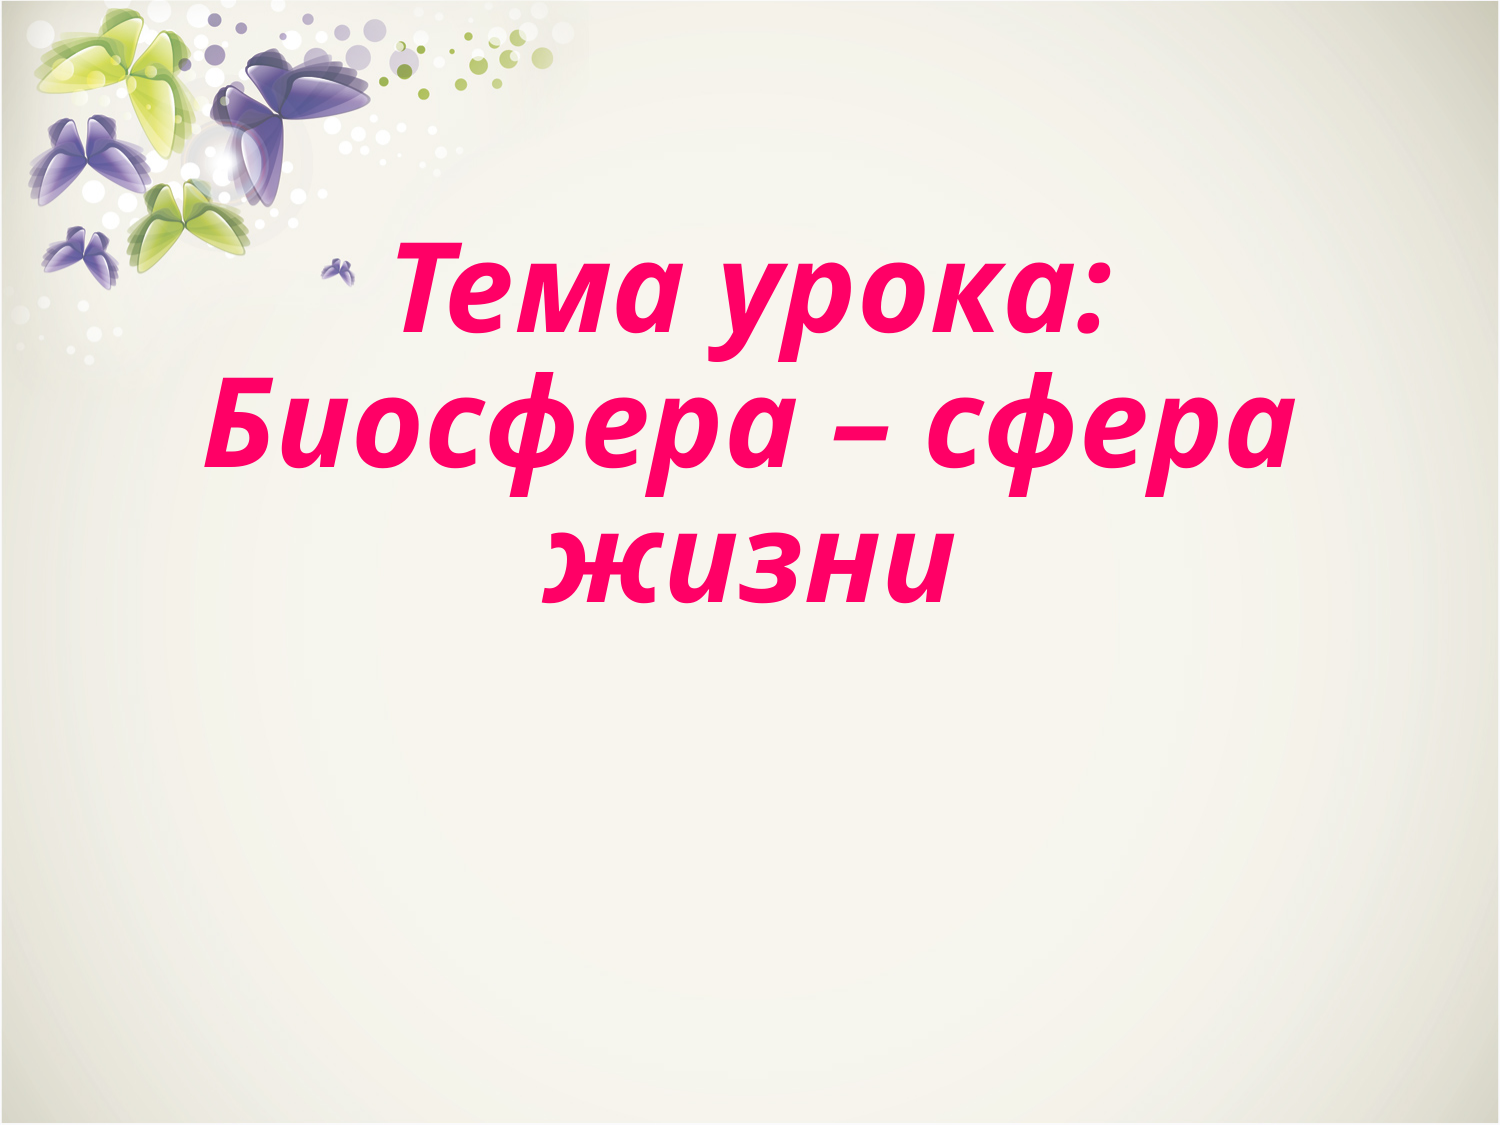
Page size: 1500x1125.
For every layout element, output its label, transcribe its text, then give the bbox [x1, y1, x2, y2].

picture [0, 0, 1500, 1125]
title Тема урока: Биосфера – сфера жизни [102, 59, 1398, 795]
